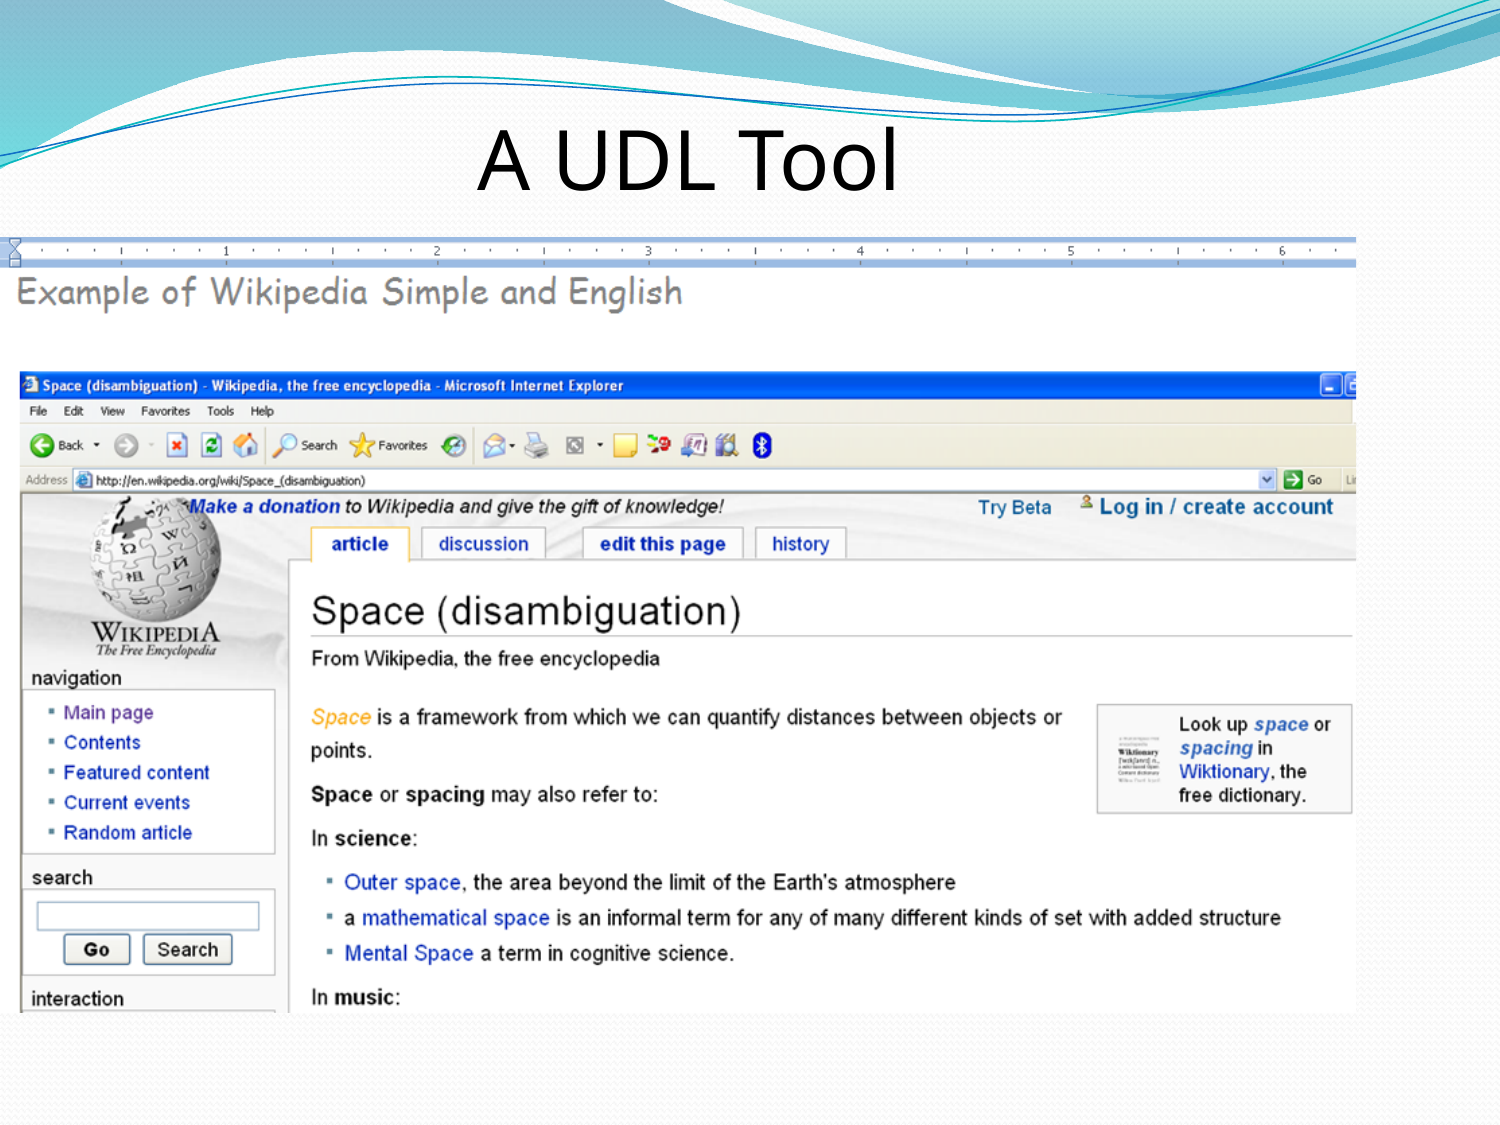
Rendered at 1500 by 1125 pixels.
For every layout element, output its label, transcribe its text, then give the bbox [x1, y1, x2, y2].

text_box A UDL Tool [187, 99, 1213, 215]
picture [0, 237, 1357, 1013]
